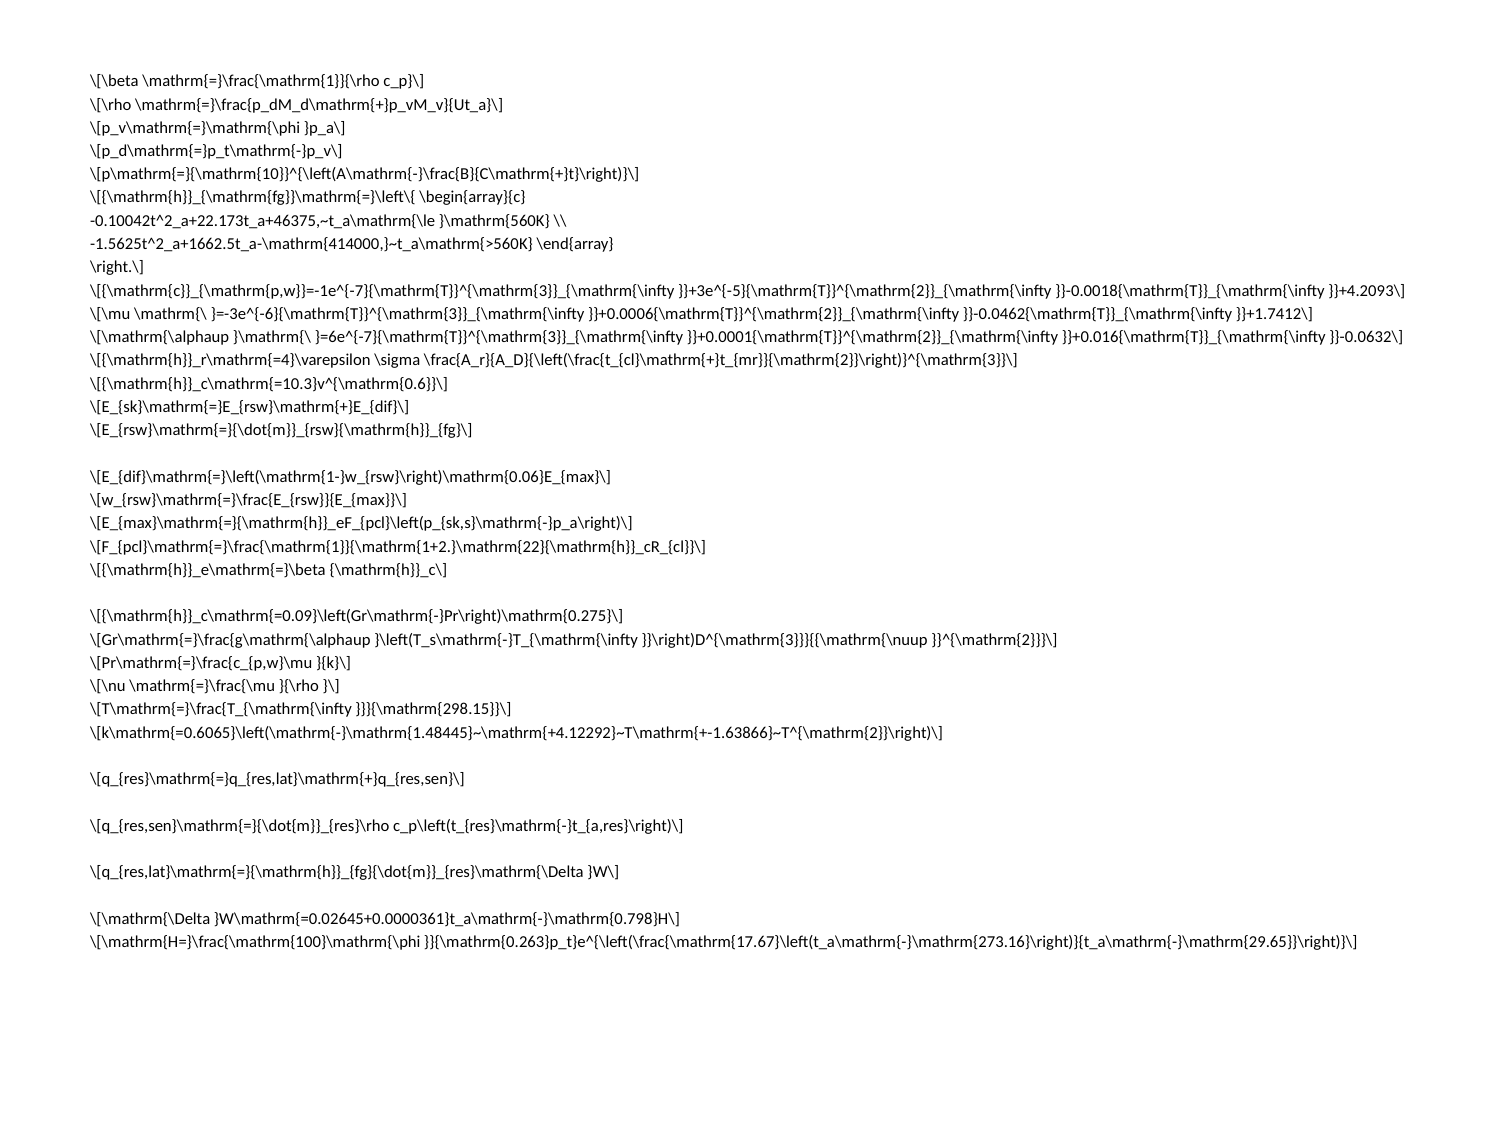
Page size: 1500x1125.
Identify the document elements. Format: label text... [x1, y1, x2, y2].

list \[\beta \mathrm{=}\frac{\mathrm{1}}{\rho c_p}\] \[\rho \mathrm{=}\frac{p_dM_d\mathrm{+}p_vM_v}{Ut_a}\] \[p_v\mathrm{=}\mathrm{\phi }p_a\] \[p_d\mathrm{=}p_t\mathrm{-}p_v\] \[p\mathrm{=}{\mathrm{10}}^{\left(A\mathrm{-}\frac{B}{C\mathrm{+}t}\right)}\] \[{\mathrm{h}}_{\mathrm{fg}}\mathrm{=}\left\{ \begin{array}{c} -0.10042t^2_a+22.173t_a+46375,~t_a\mathrm{\le }\mathrm{560K} \\ -1.5625t^2_a+1662.5t_a-\mathrm{414000,}~t_a\mathrm{>560K} \end{array} \right.\] \[{\mathrm{c}}_{\mathrm{p,w}}=-1e^{-7}{\mathrm{T}}^{\mathrm{3}}_{\mathrm{\infty }}+3e^{-5}{\mathrm{T}}^{\mathrm{2}}_{\mathrm{\infty }}-0.0018{\mathrm{T}}_{\mathrm{\infty }}+4.2093\] \[\mu \mathrm{\ }=-3e^{-6}{\mathrm{T}}^{\mathrm{3}}_{\mathrm{\infty }}+0.0006{\mathrm{T}}^{\mathrm{2}}_{\mathrm{\infty }}-0.0462{\mathrm{T}}_{\mathrm{\infty }}+1.7412\] \[\mathrm{\alphaup }\mathrm{\ }=6e^{-7}{\mathrm{T}}^{\mathrm{3}}_{\mathrm{\infty }}+0.0001{\mathrm{T}}^{\mathrm{2}}_{\mathrm{\infty }}+0.016{\mathrm{T}}_{\mathrm{\infty }}-0.0632\] \[{\mathrm{h}}_r\mathrm{=4}\varepsilon \sigma \frac{A_r}{A_D}{\left(\frac{t_{cl}\mathrm{+}t_{mr}}{\mathrm{2}}\right)}^{\mathrm{3}}\] \[{\mathrm{h}}_c\mathrm{=10.3}v^{\mathrm{0.6}}\] \[E_{sk}\mathrm{=}E_{rsw}\mathrm{+}E_{dif}\] \[E_{rsw}\mathrm{=}{\dot{m}}_{rsw}{\mathrm{h}}_{fg}\] \[E_{dif}\mathrm{=}\left(\mathrm{1-}w_{rsw}\right)\mathrm{0.06}E_{max}\] \[w_{rsw}\mathrm{=}\frac{E_{rsw}}{E_{max}}\] \[E_{max}\mathrm{=}{\mathrm{h}}_eF_{pcl}\left(p_{sk,s}\mathrm{-}p_a\right)\] \[F_{pcl}\mathrm{=}\frac{\mathrm{1}}{\mathrm{1+2.}\mathrm{22}{\mathrm{h}}_cR_{cl}}\] \[{\mathrm{h}}_e\mathrm{=}\beta {\mathrm{h}}_c\] \[{\mathrm{h}}_c\mathrm{=0.09}\left(Gr\mathrm{-}Pr\right)\mathrm{0.275}\] \[Gr\mathrm{=}\frac{g\mathrm{\alphaup }\left(T_s\mathrm{-}T_{\mathrm{\infty }}\right)D^{\mathrm{3}}}{{\mathrm{\nuup }}^{\mathrm{2}}}\] \[Pr\mathrm{=}\frac{c_{p,w}\mu }{k}\] \[\nu \mathrm{=}\frac{\mu }{\rho }\] \[T\mathrm{=}\frac{T_{\mathrm{\infty }}}{\mathrm{298.15}}\] \[k\mathrm{=0.6065}\left(\mathrm{-}\mathrm{1.48445}~\mathrm{+4.12292}~T\mathrm{+-1.63866}~T^{\mathrm{2}}\right)\] \[q_{res}\mathrm{=}q_{res,lat}\mathrm{+}q_{res,sen}\] \[q_{res,sen}\mathrm{=}{\dot{m}}_{res}\rho c_p\left(t_{res}\mathrm{-}t_{a,res}\right)\] \[q_{res,lat}\mathrm{=}{\mathrm{h}}_{fg}{\dot{m}}_{res}\mathrm{\Delta }W\] \[\mathrm{\Delta }W\mathrm{=0.02645+0.0000361}t_a\mathrm{-}\mathrm{0.798}H\] \[\mathrm{H=}\frac{\mathrm{100}\mathrm{\phi }}{\mathrm{0.263}p_t}e^{\left(\frac{\mathrm{17.67}\left(t_a\mathrm{-}\mathrm{273.16}\right)}{t_a\mathrm{-}\mathrm{29.65}}\right)}\] [75, 62, 1425, 1005]
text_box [1007, 612, 1159, 646]
